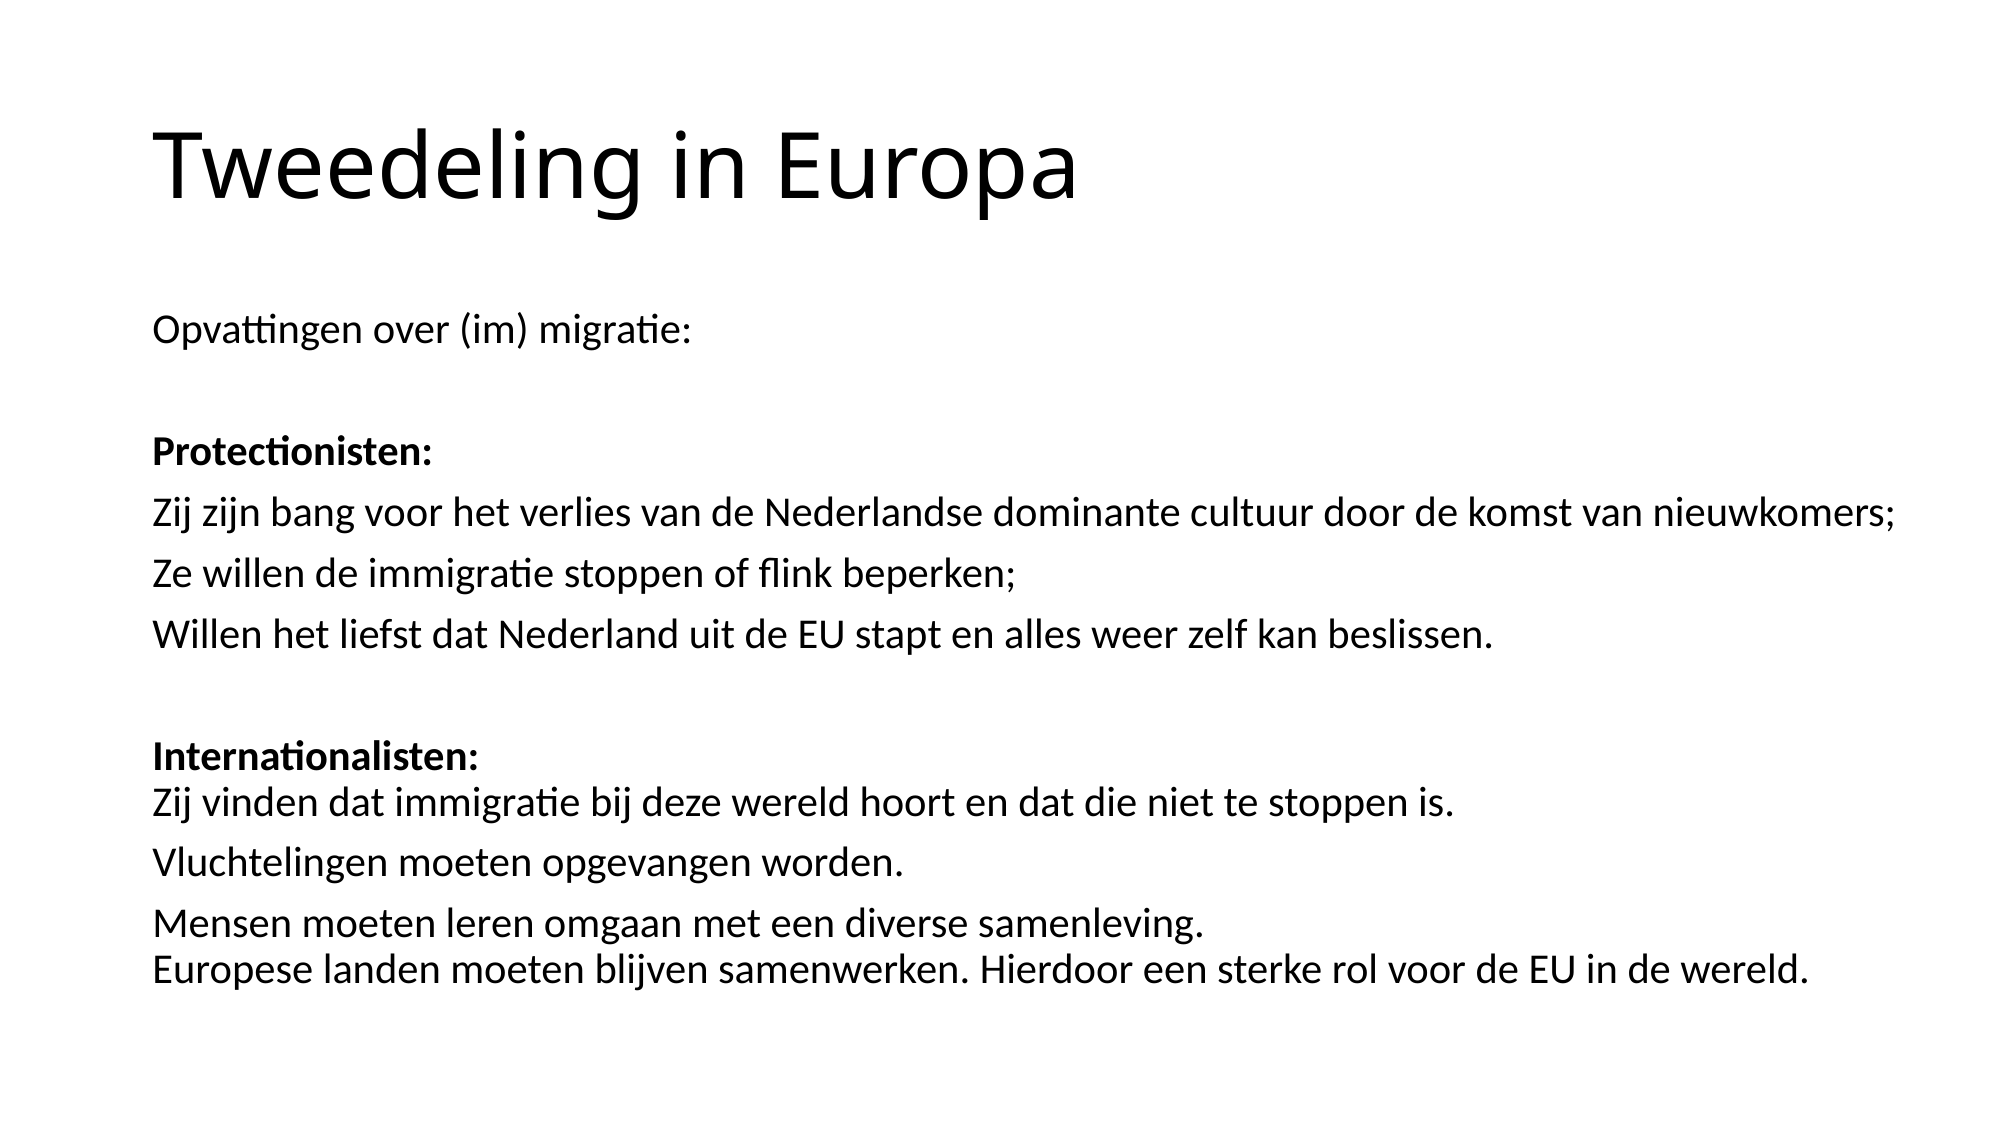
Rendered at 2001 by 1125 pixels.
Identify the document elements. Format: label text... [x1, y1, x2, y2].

list Opvattingen over (im) migratie: Protectionisten: Zij zijn bang voor het verlies van de Nederlandse dominante cultuur door de komst van nieuwkomers; Ze willen de immigratie stoppen of flink beperken; Willen het liefst dat Nederland uit de EU stapt en alles weer zelf kan beslissen. Internationalisten: Zij vinden dat immigratie bij deze wereld hoort en dat die niet te stoppen is. Vluchtelingen moeten opgevangen worden. Mensen moeten leren omgaan met een diverse samenleving. Europese landen moeten blijven samenwerken. Hierdoor een sterke rol voor de EU in de wereld. [137, 299, 2000, 1014]
title Tweedeling in Europa [137, 59, 1863, 278]
